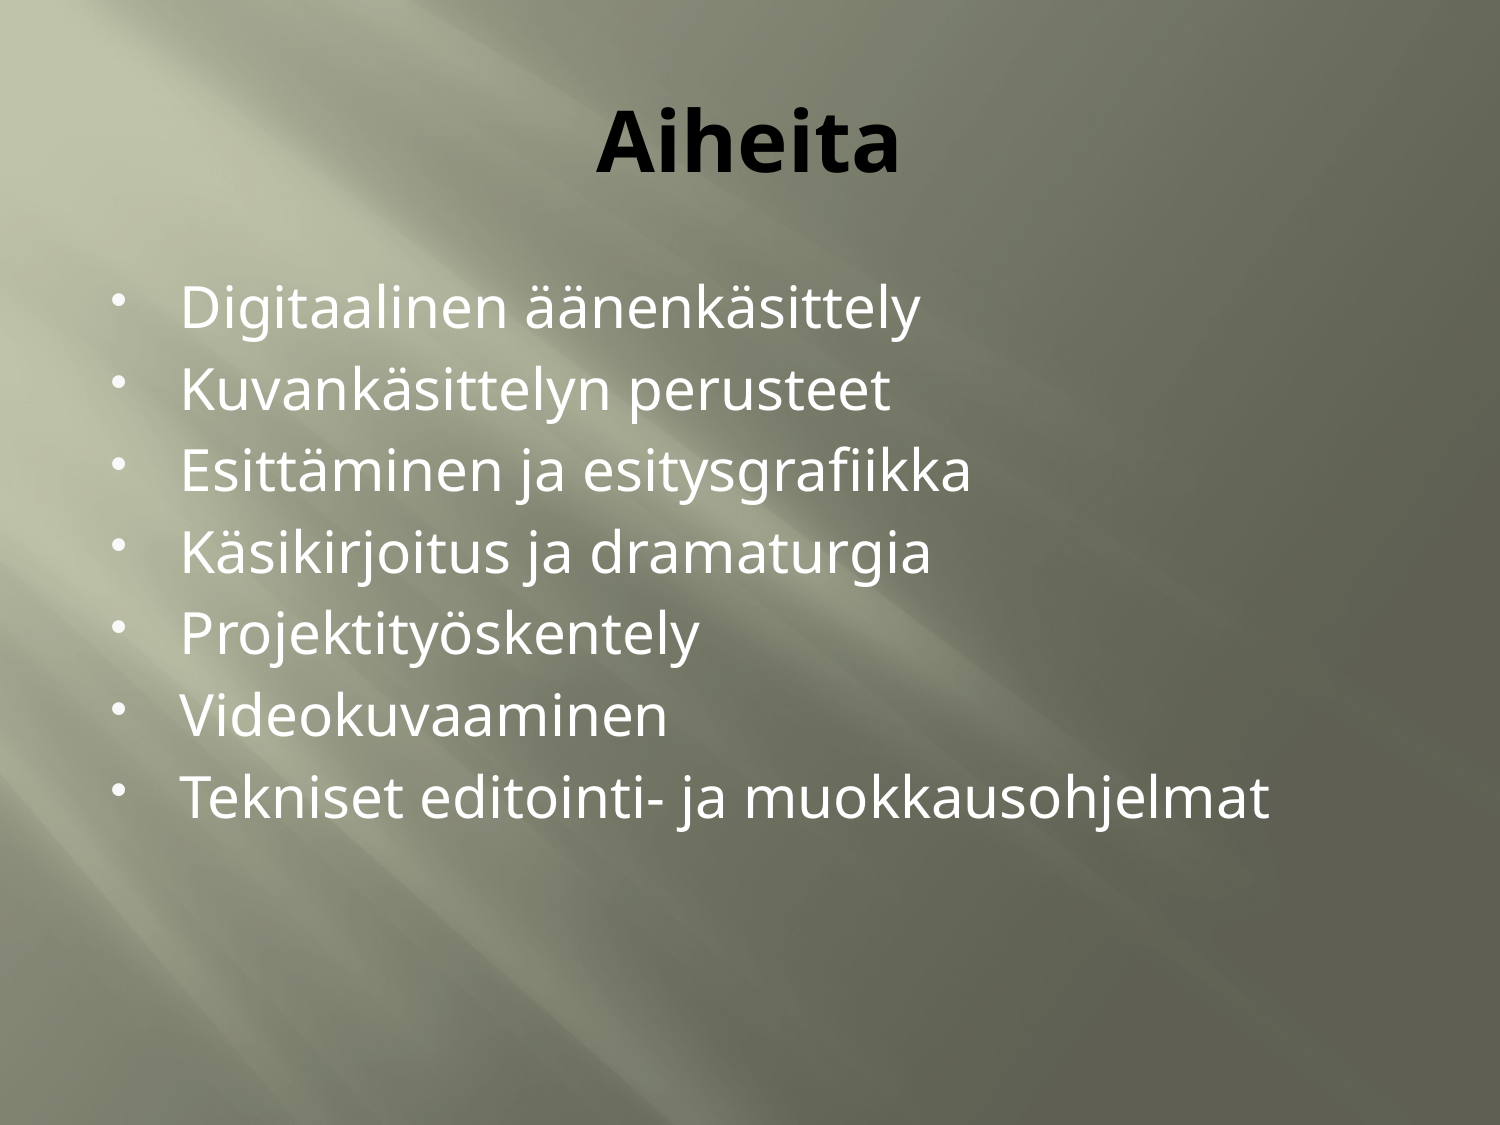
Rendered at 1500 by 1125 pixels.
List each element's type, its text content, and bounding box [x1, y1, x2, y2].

list Digitaalinen äänenkäsittely Kuvankäsittelyn perusteet Esittäminen ja esitysgrafiikka Käsikirjoitus ja dramaturgia Projektityöskentely Videokuvaaminen Tekniset editointi- ja muokkausohjelmat [75, 262, 1425, 1035]
title Aiheita [75, 45, 1425, 233]
